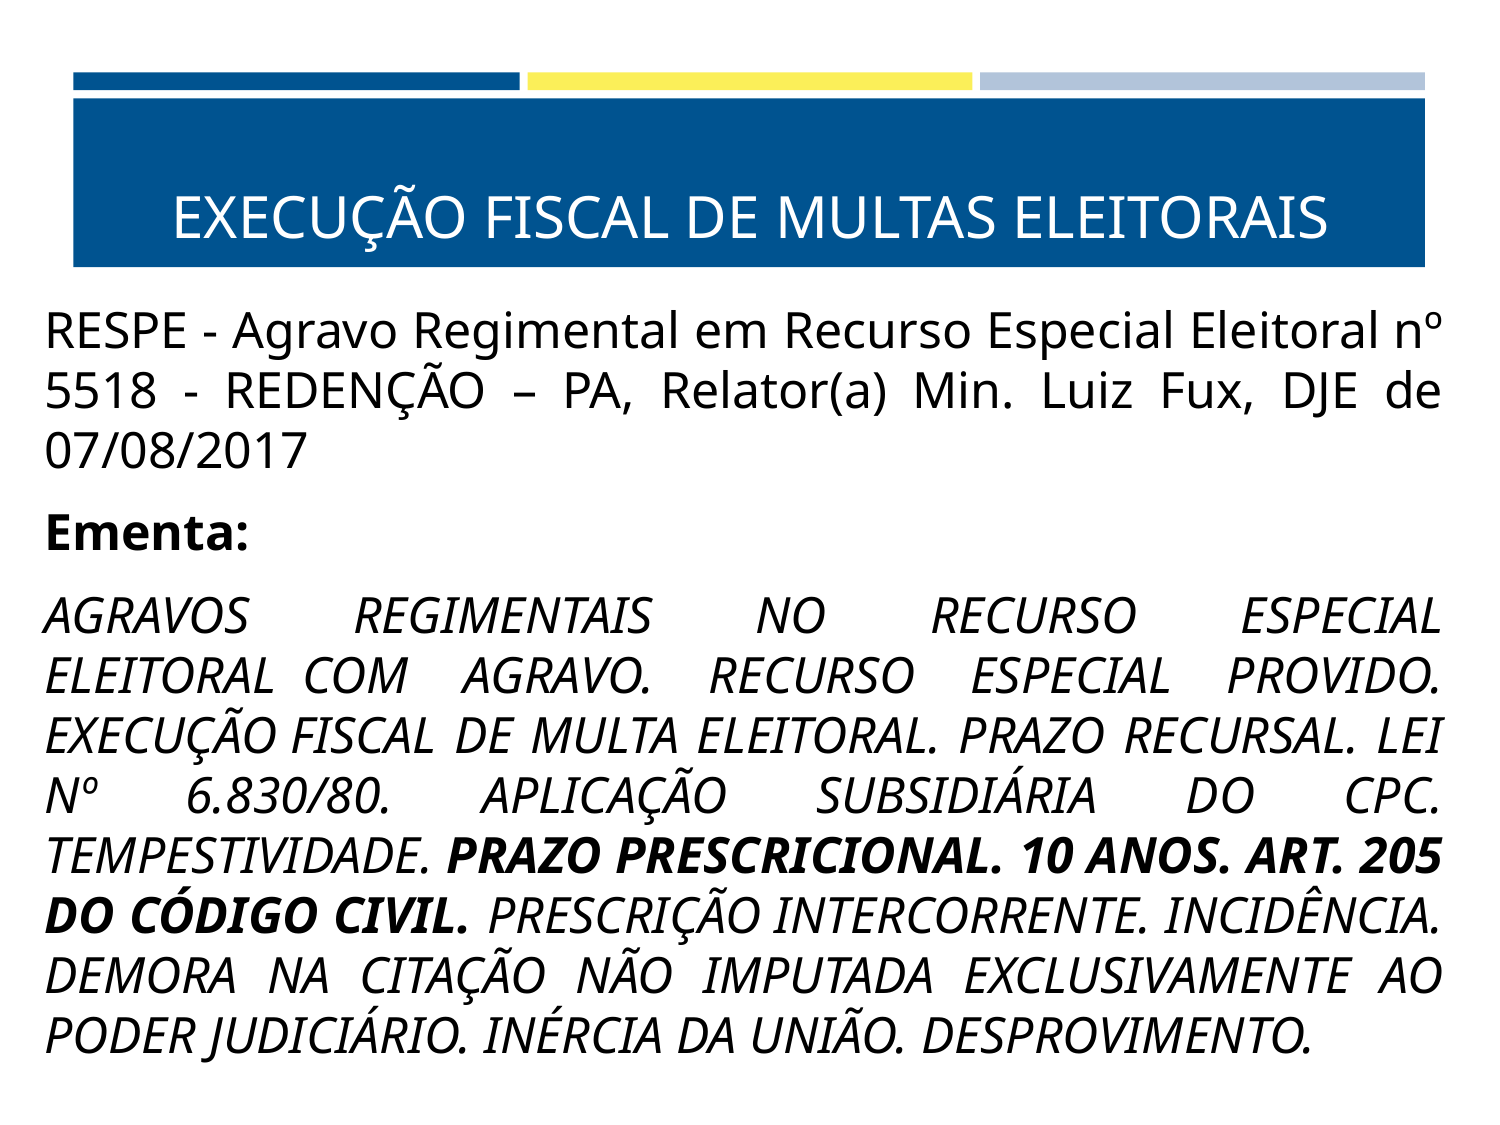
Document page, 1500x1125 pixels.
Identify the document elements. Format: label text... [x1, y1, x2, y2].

list RESPE - Agravo Regimental em Recurso Especial Eleitoral nº 5518 - REDENÇÃO – PA, Relator(a) Min. Luiz Fux, DJE de 07/08/2017 Ementa: AGRAVOS REGIMENTAIS NO RECURSO ESPECIAL ELEITORAL COM AGRAVO. RECURSO ESPECIAL PROVIDO. EXECUÇÃO FISCAL DE MULTA ELEITORAL. PRAZO RECURSAL. LEI Nº 6.830/80. APLICAÇÃO SUBSIDIÁRIA DO CPC. TEMPESTIVIDADE. PRAZO PRESCRICIONAL. 10 ANOS. ART. 205 DO CÓDIGO CIVIL. PRESCRIÇÃO INTERCORRENTE. INCIDÊNCIA. DEMORA NA CITAÇÃO NÃO IMPUTADA EXCLUSIVAMENTE AO PODER JUDICIÁRIO. INÉRCIA DA UNIÃO. DESPROVIMENTO. [29, 290, 1459, 1094]
title EXECUÇÃO FISCAL DE MULTAS ELEITORAIS [95, 112, 1406, 259]
